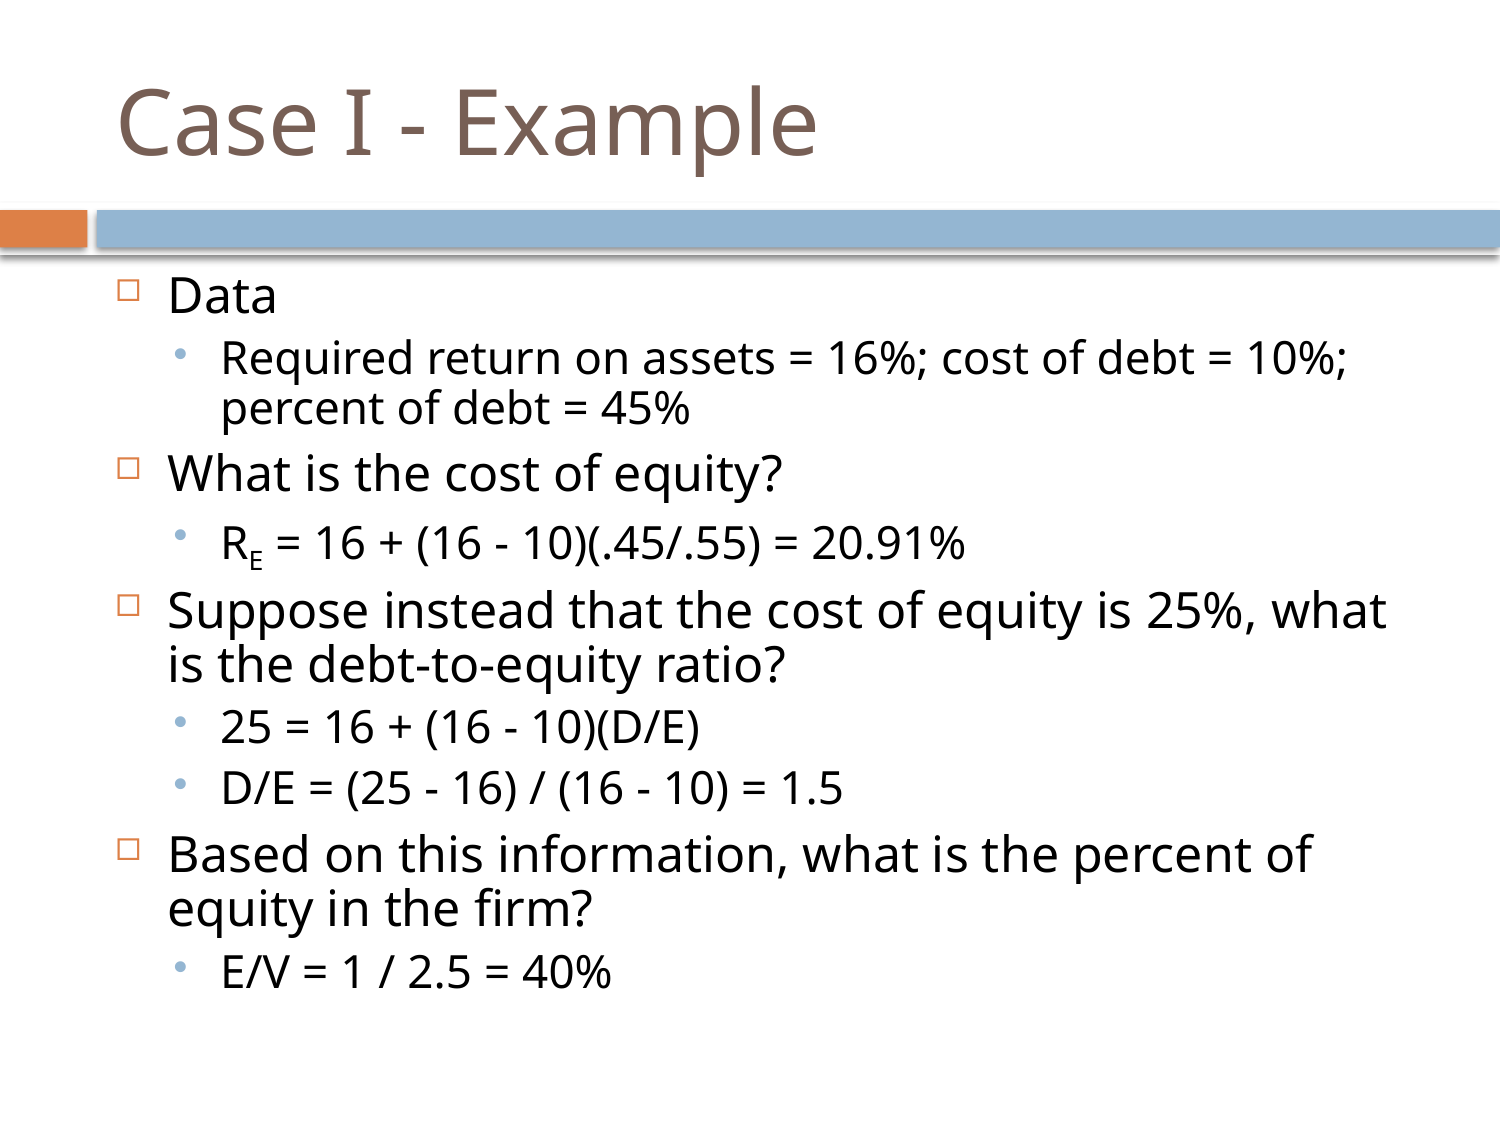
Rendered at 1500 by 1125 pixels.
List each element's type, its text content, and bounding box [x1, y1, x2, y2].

list Data Required return on assets = 16%; cost of debt = 10%; percent of debt = 45% What is the cost of equity? RE = 16 + (16 - 10)(.45/.55) = 20.91% Suppose instead that the cost of equity is 25%, what is the debt-to-equity ratio? 25 = 16 + (16 - 10)(D/E) D/E = (25 - 16) / (16 - 10) = 1.5 Based on this information, what is the percent of equity in the firm? E/V = 1 / 2.5 = 40% [100, 262, 1438, 1000]
title Case I - Example [100, 37, 1438, 200]
